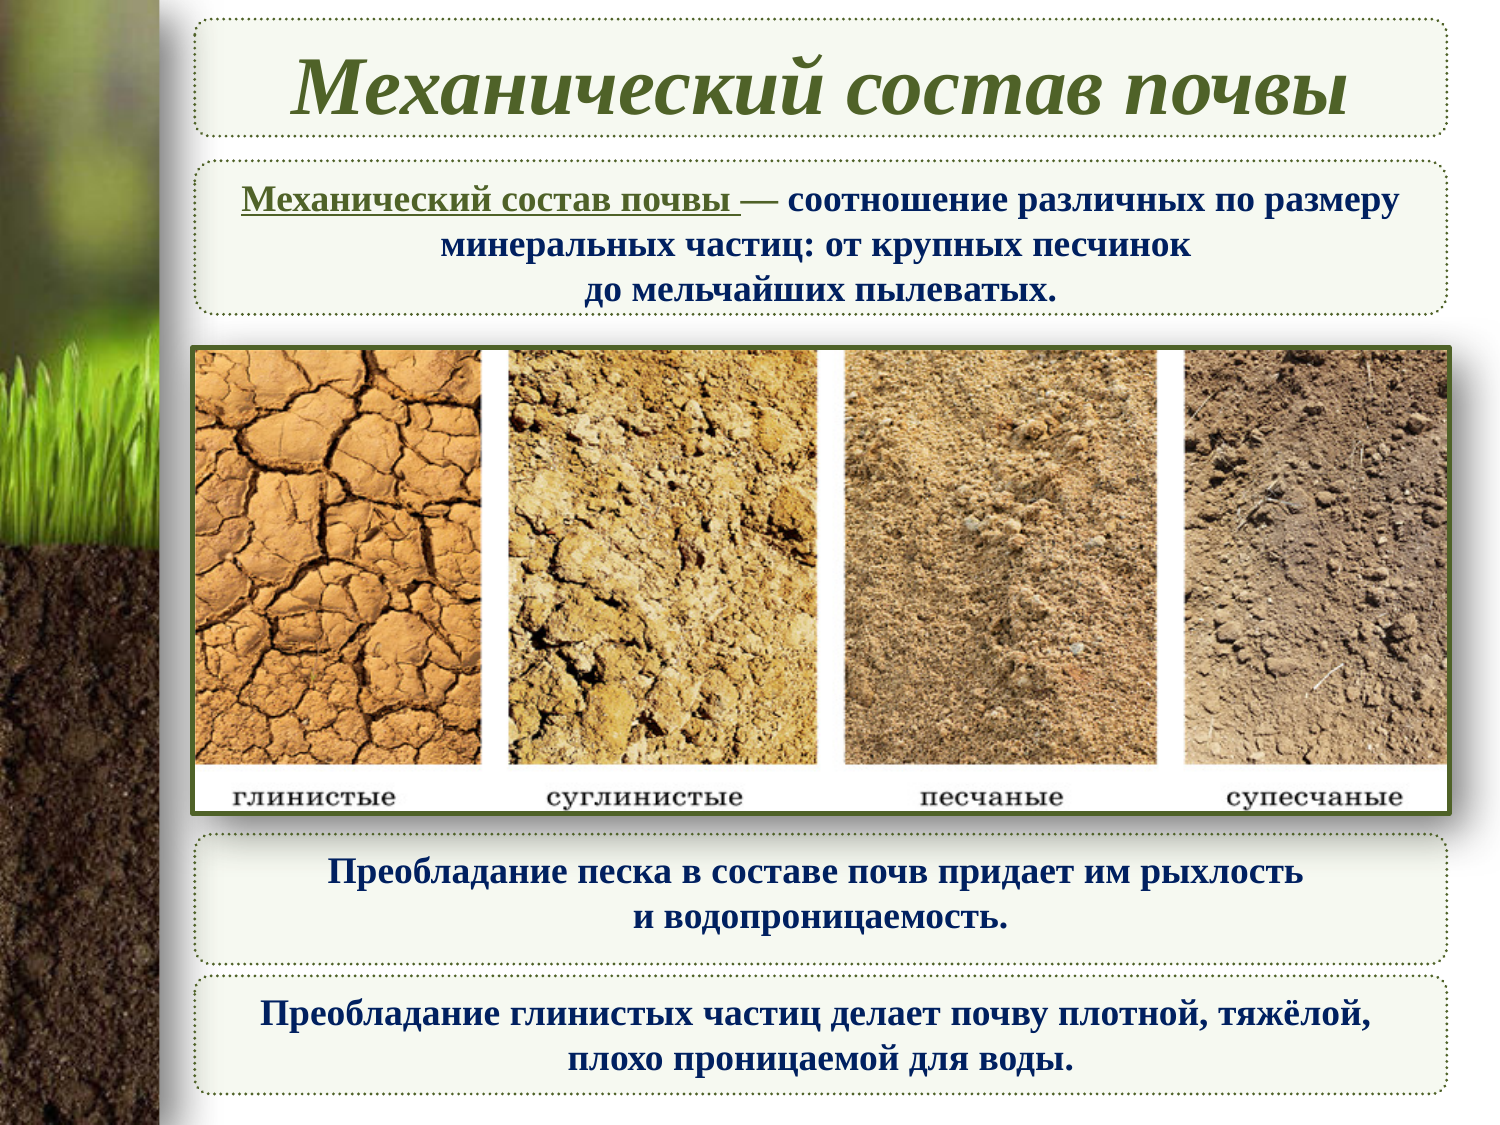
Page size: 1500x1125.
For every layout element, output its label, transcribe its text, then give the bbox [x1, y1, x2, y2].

text_box Преобладание песка в составе почв придает им рыхлость и водопроницаемость. [194, 834, 1447, 965]
picture [194, 349, 1448, 812]
picture [0, 0, 160, 1125]
text_box Механический состав почвы [194, 19, 1447, 137]
text_box Преобладание глинистых частиц делает почву плотной, тяжёлой, плохо проницаемой для воды. [194, 975, 1447, 1094]
text_box Механический состав почвы — соотношение различных по размеру минеральных частиц: от крупных песчинок до мельчайших пылеватых. [194, 160, 1447, 315]
